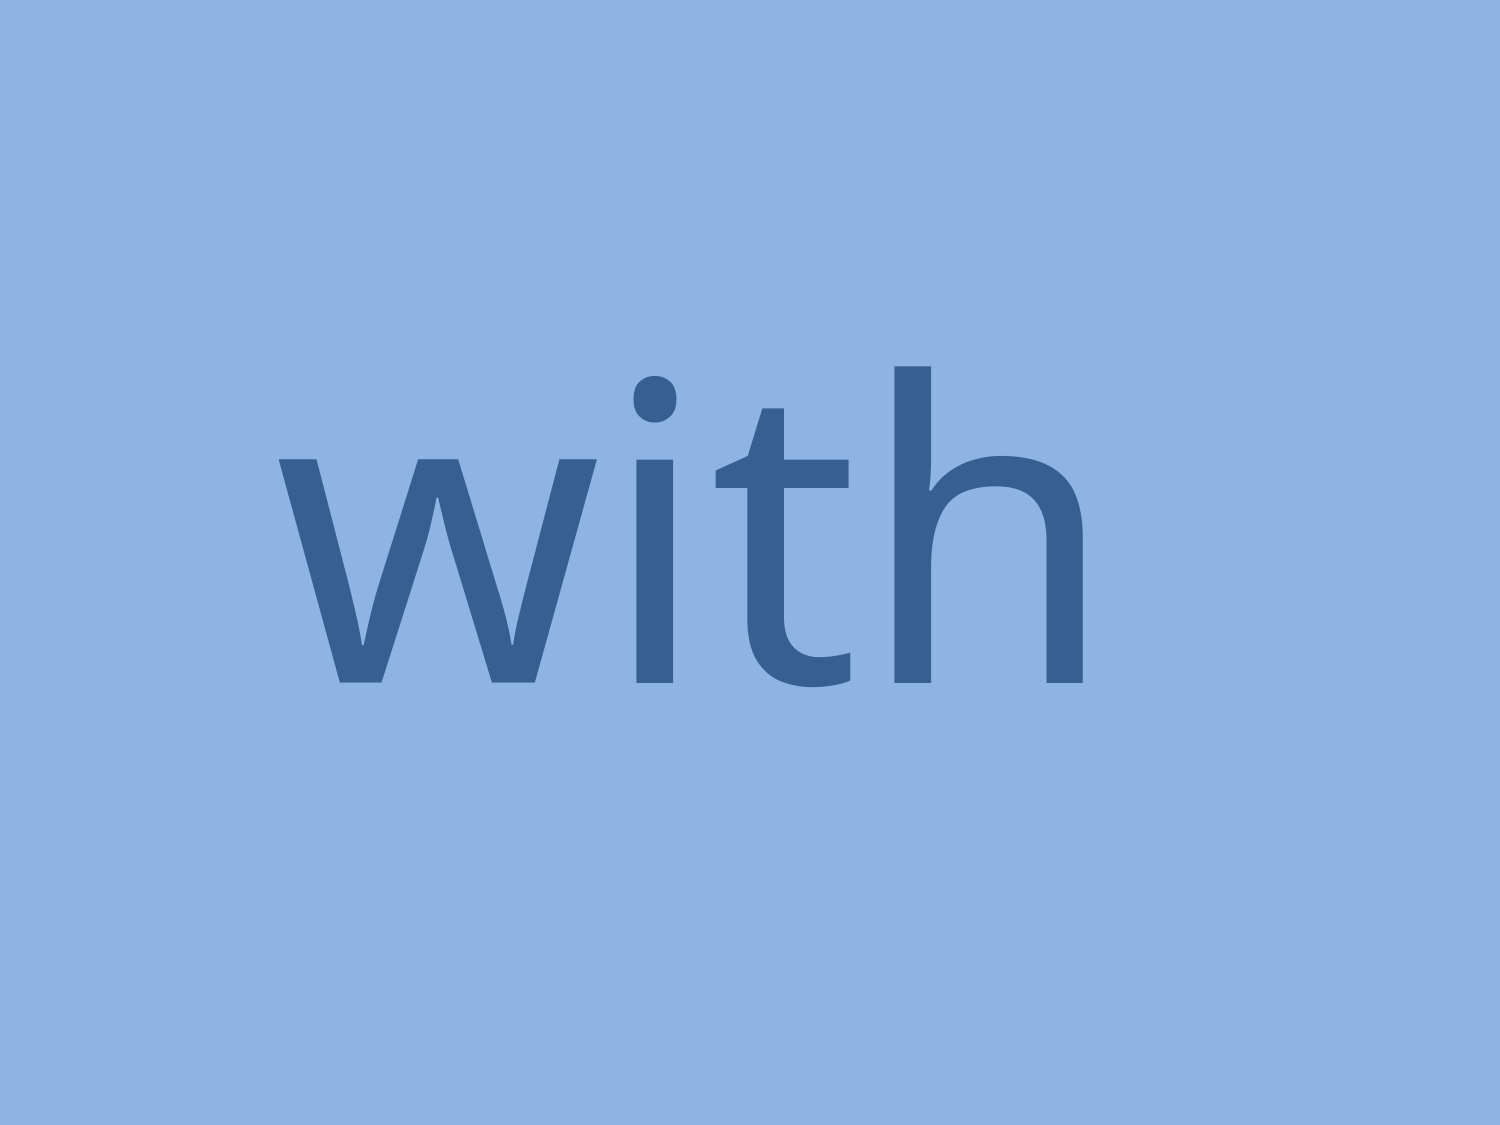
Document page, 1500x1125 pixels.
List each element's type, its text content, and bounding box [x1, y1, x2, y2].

text_box with [41, 259, 1459, 775]
